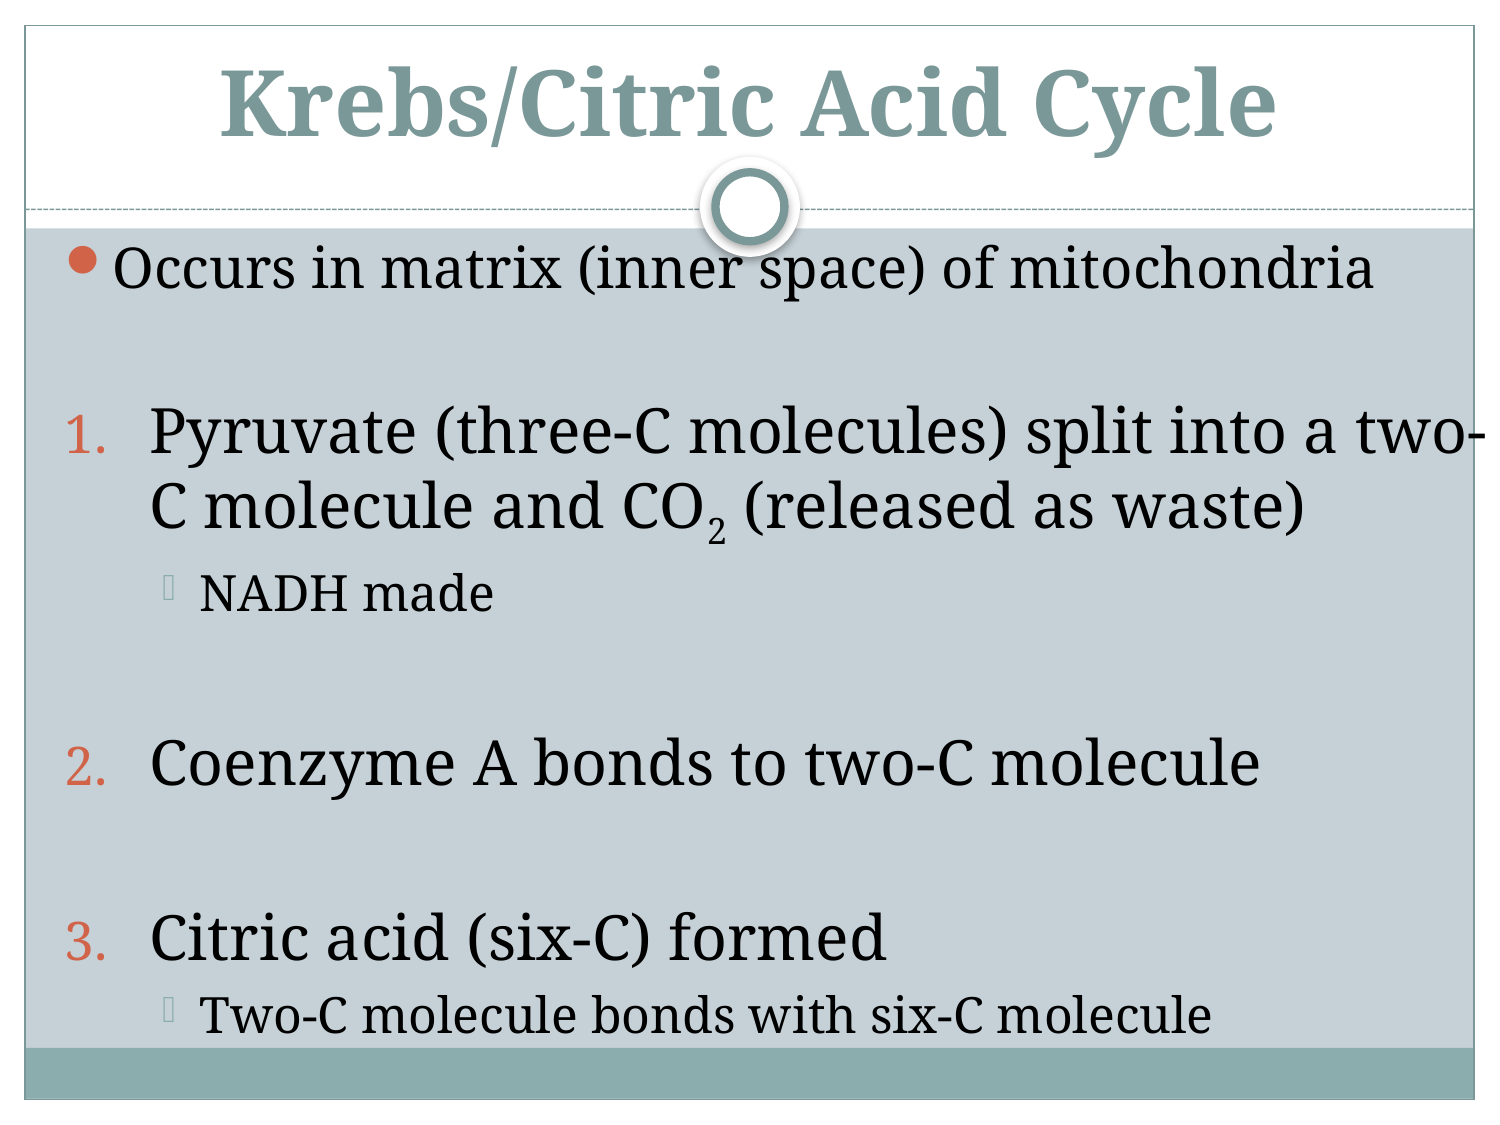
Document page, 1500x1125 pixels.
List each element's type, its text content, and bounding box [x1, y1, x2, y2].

title Krebs/Citric Acid Cycle [49, 37, 1450, 162]
list Occurs in matrix (inner space) of mitochondria Pyruvate (three-C molecules) split into a two-C molecule and CO2 (released as waste) NADH made Coenzyme A bonds to two-C molecule Citric acid (six-C) formed Two-C molecule bonds with six-C molecule [50, 224, 1500, 1062]
